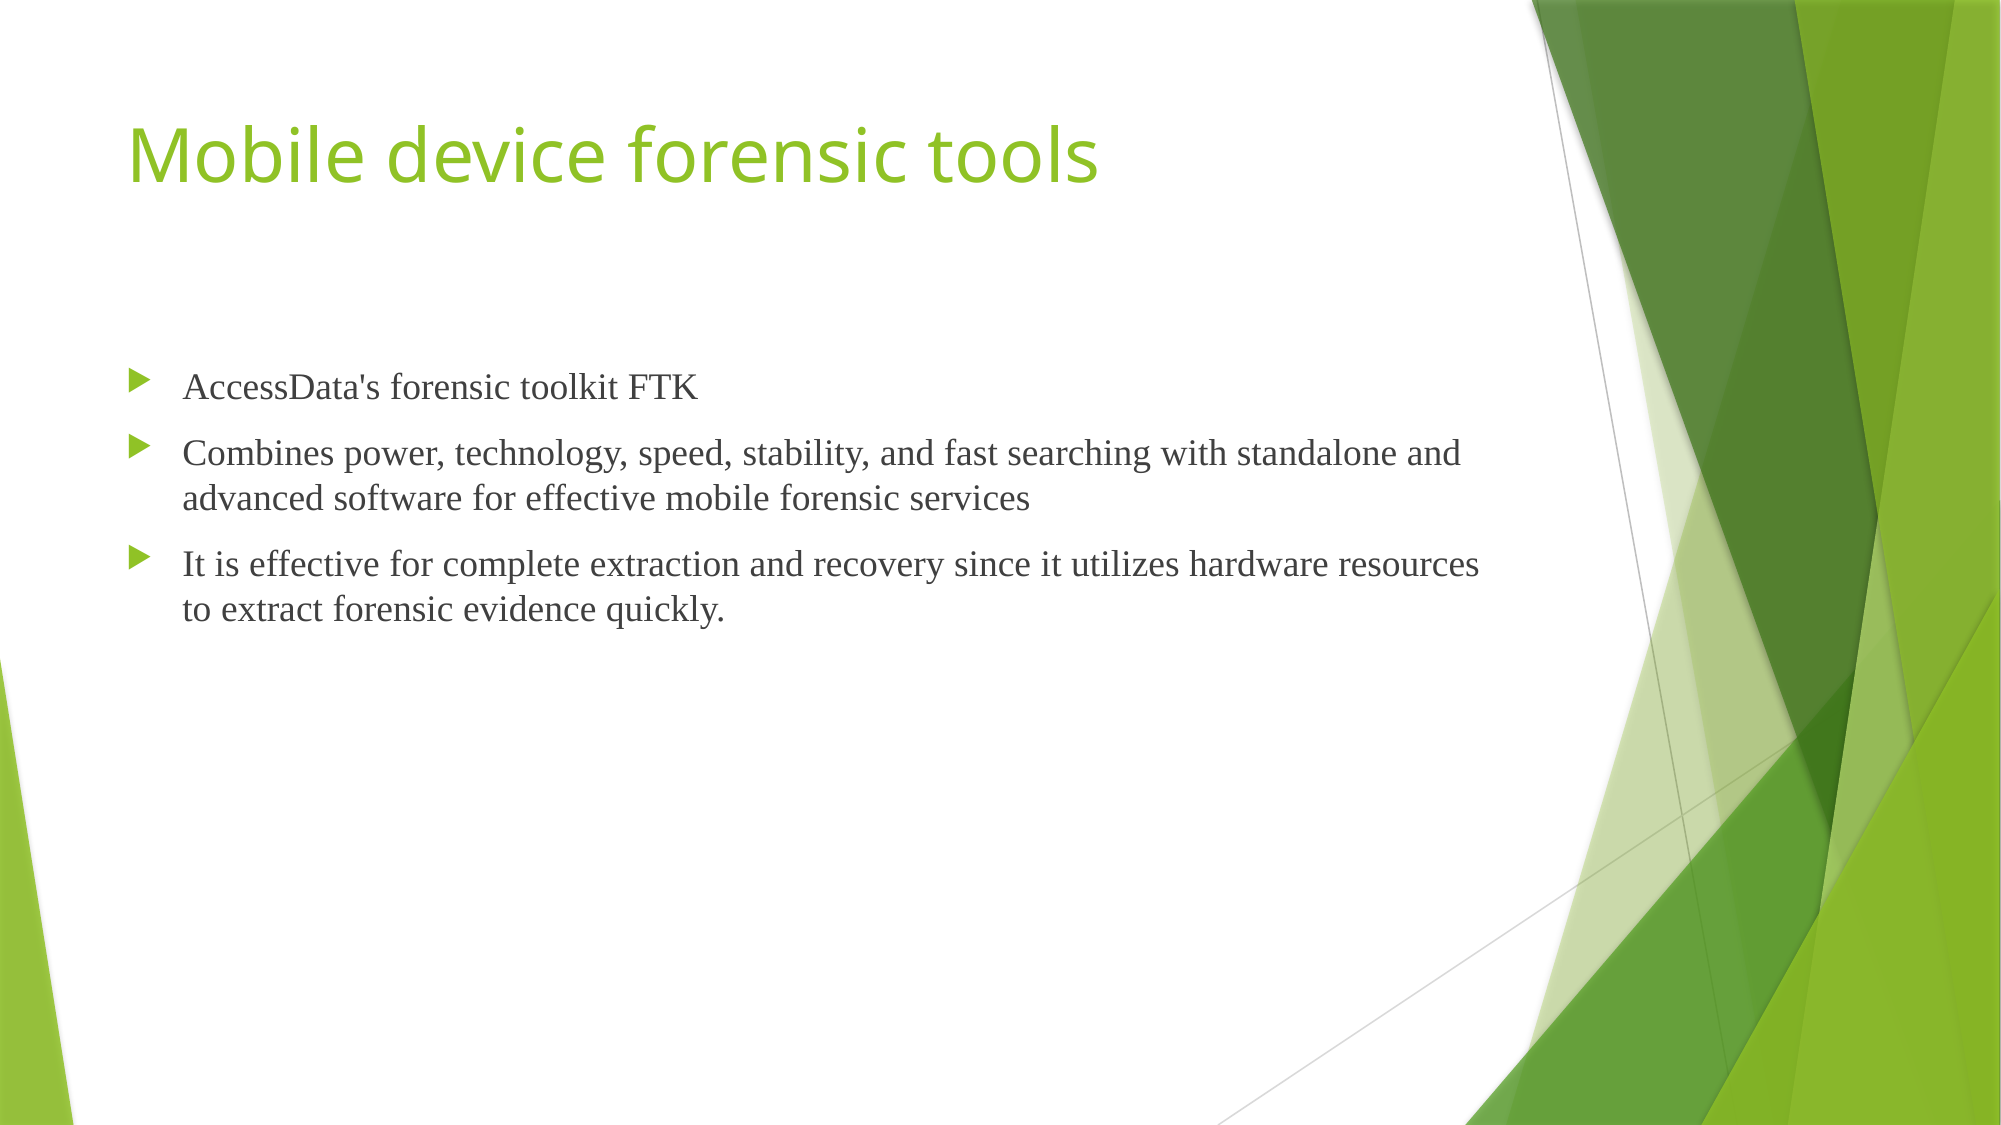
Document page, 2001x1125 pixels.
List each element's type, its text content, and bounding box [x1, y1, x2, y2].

list AccessData's forensic toolkit FTK Combines power, technology, speed, stability, and fast searching with standalone and advanced software for effective mobile forensic services It is effective for complete extraction and recovery since it utilizes hardware resources to extract forensic evidence quickly. [111, 354, 1522, 992]
title Mobile device forensic tools [111, 99, 1522, 317]
